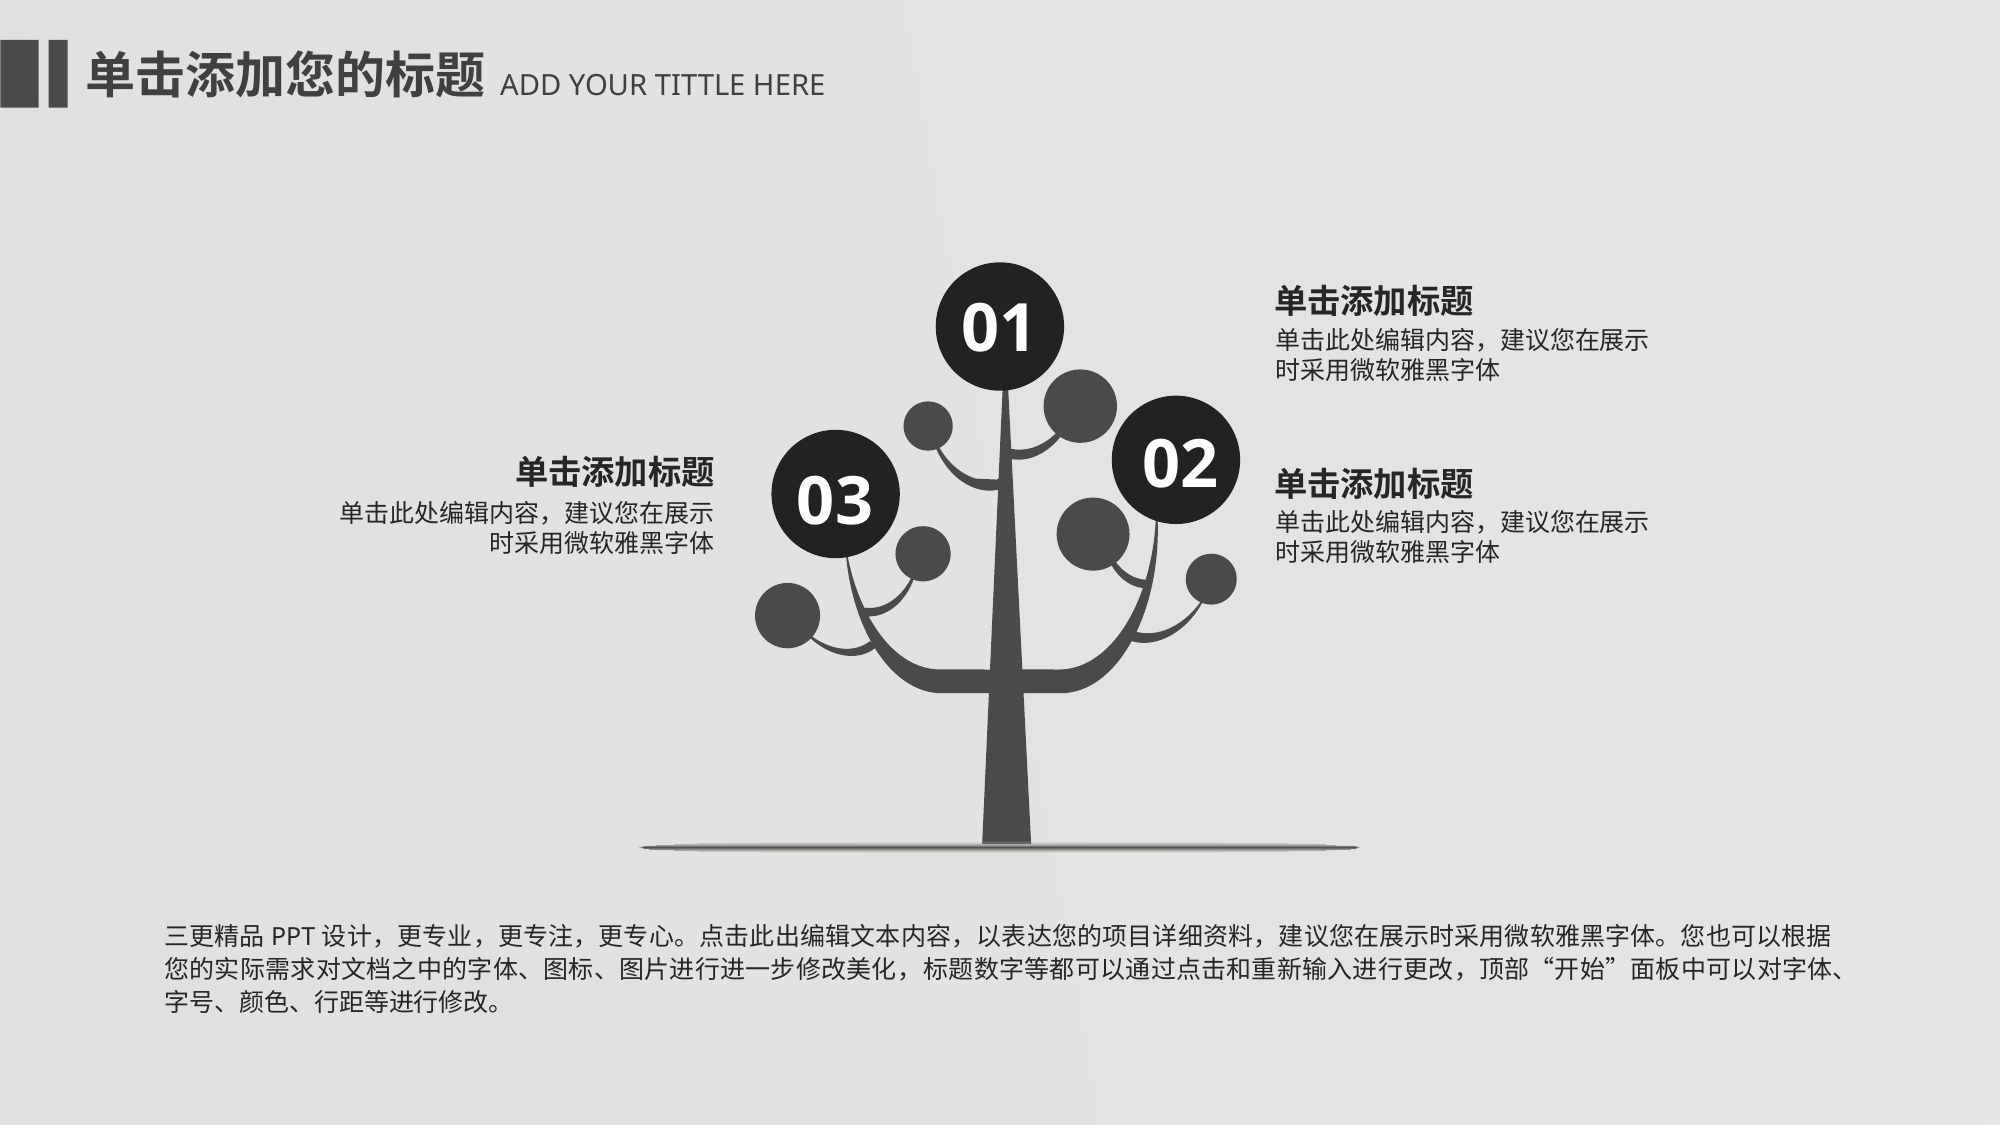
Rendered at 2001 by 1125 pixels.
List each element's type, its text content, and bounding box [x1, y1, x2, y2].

text_box [1043, 369, 1118, 443]
text_box [1185, 553, 1237, 605]
text_box 单击添加您的标题 [71, 36, 511, 111]
text_box [636, 840, 1363, 854]
text_box ADD YOUR TITTLE HERE [485, 59, 856, 109]
text_box [1132, 395, 1220, 413]
text_box 单击此处编辑内容，建议您在展示时采用微软雅黑字体 [1275, 492, 1675, 581]
text_box [811, 391, 1202, 840]
text_box 01 [933, 277, 1067, 373]
text_box 03 [768, 450, 902, 546]
text_box [755, 582, 821, 649]
text_box 单击添加标题 [1259, 459, 1607, 506]
text_box [1134, 509, 1218, 525]
text_box 单击添加标题 [1259, 277, 1607, 324]
text_box 三更精品PPT设计，更专业，更专注，更专心。点击此出编辑文本内容，以表达您的项目详细资料，建议您在展示时采用微软雅黑字体。您也可以根据您的实际需求对文档之中的字体、图标、图片进行进一步修改美化，标题数字等都可以通过点击和重新输入进行更改，顶部“开始”面板中可以对字体、字号、颜色、行距等进行修改。 [149, 910, 1850, 1024]
text_box [1056, 497, 1130, 571]
text_box 单击此处编辑内容，建议您在展示时采用微软雅黑字体 [1275, 310, 1675, 399]
text_box [955, 373, 1045, 391]
text_box [798, 546, 874, 559]
text_box [788, 429, 883, 450]
text_box 单击添加标题 [373, 444, 730, 499]
text_box 02 [1113, 413, 1248, 509]
text_box [959, 262, 1041, 277]
text_box 单击此处编辑内容，建议您在展示时采用微软雅黑字体 [302, 490, 729, 565]
text_box [903, 401, 953, 451]
text_box [895, 526, 951, 582]
